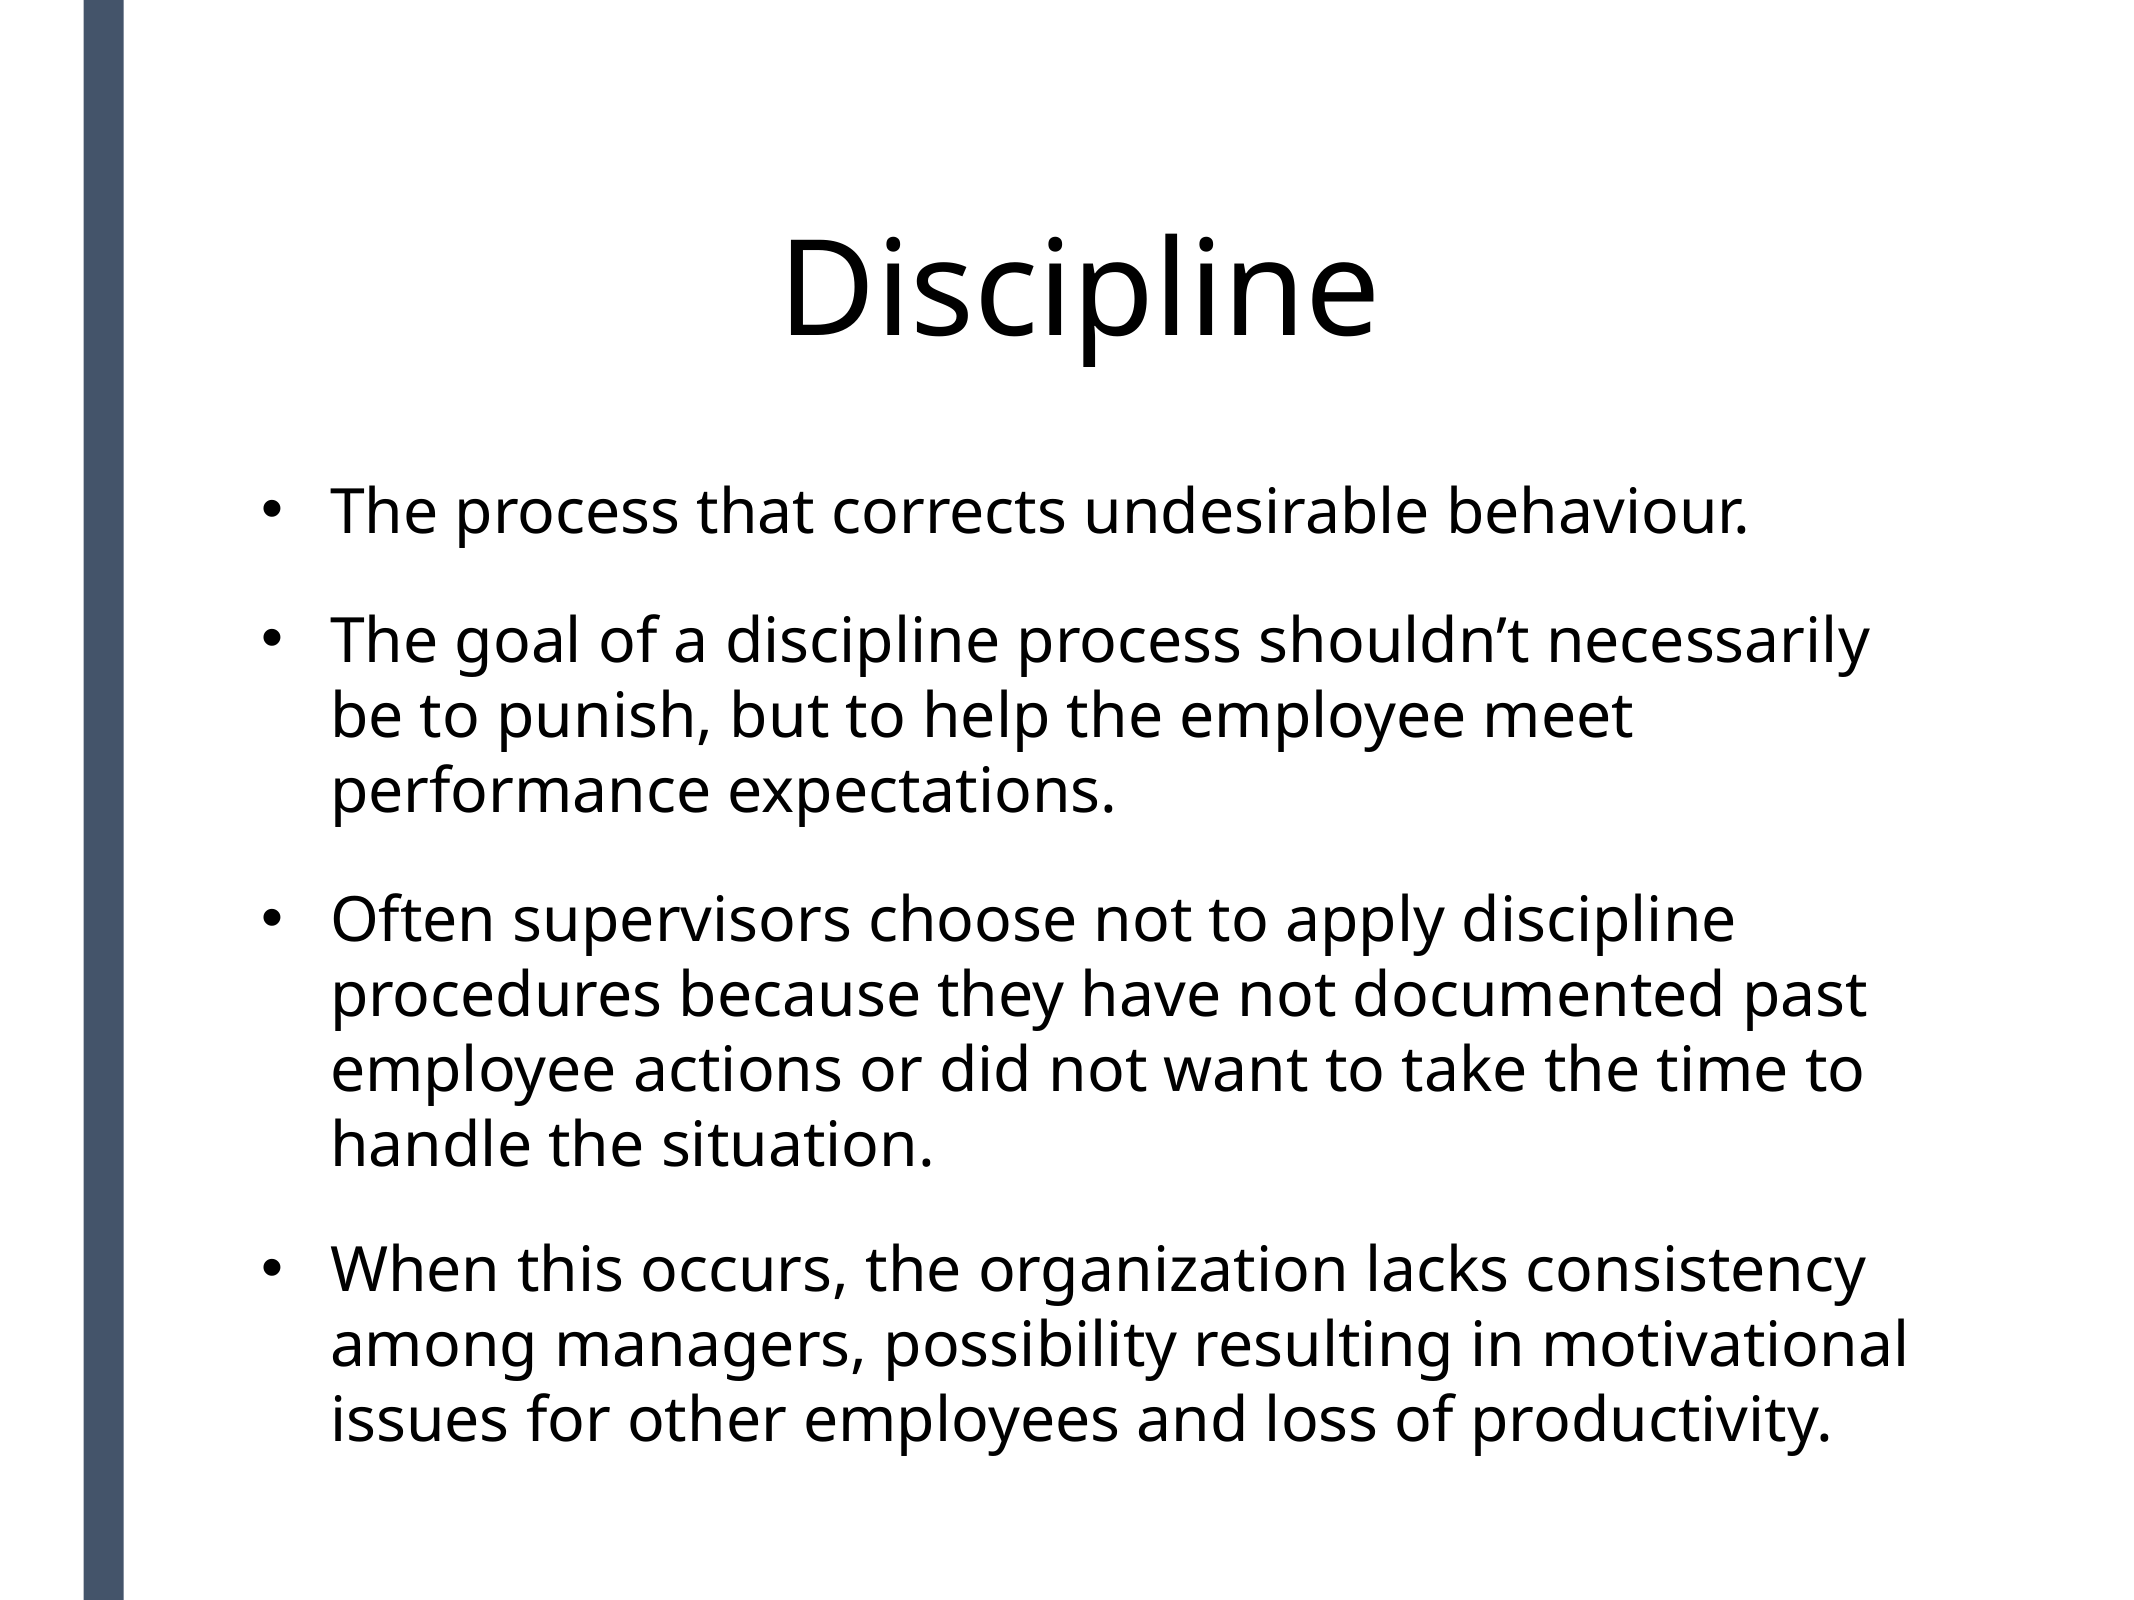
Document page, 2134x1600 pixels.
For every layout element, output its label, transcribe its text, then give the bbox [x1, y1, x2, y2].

title Discipline [240, 159, 1920, 404]
list The process that corrects undesirable behaviour. The goal of a discipline process shouldn’t necessarily be to punish, but to help the employee meet performance expectations. Often supervisors choose not to apply discipline procedures because they have not documented past employee actions or did not want to take the time to handle the situation. When this occurs, the organization lacks consistency among managers, possibility resulting in motivational issues for other employees and loss of productivity. [240, 404, 1920, 1521]
